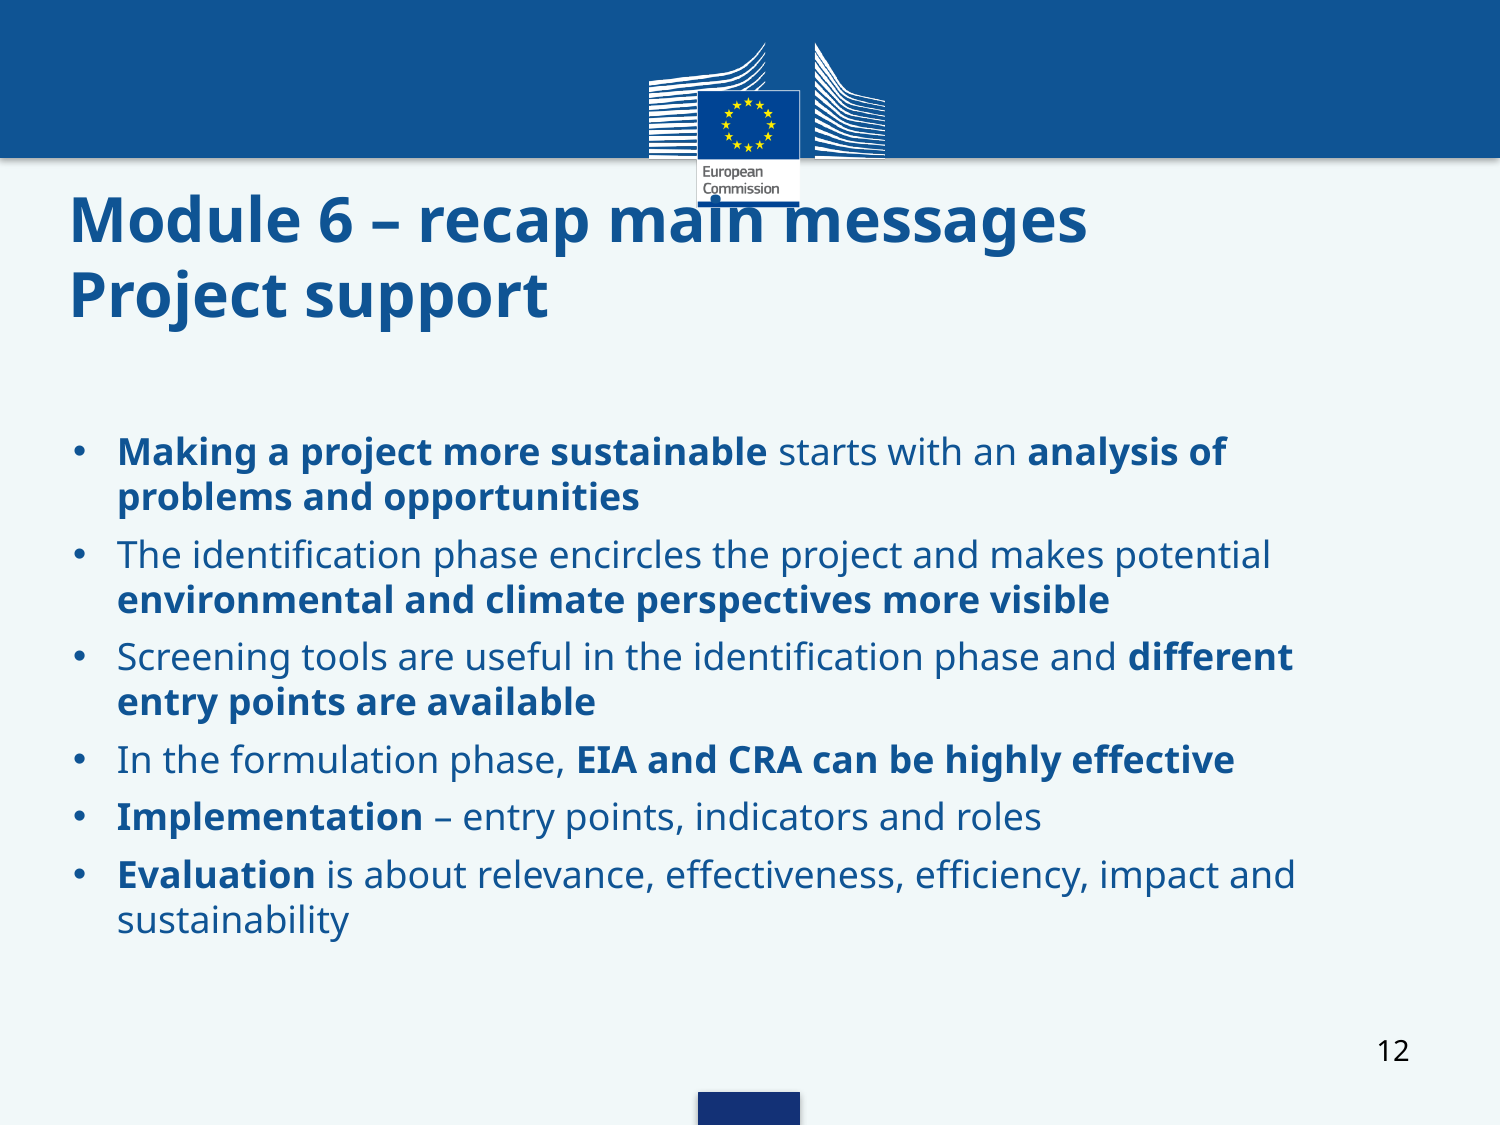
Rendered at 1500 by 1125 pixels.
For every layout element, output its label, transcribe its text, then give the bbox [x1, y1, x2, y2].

text_box Making a project more sustainable starts with an analysis of problems and opportunities The identification phase encircles the project and makes potential environmental and climate perspectives more visible Screening tools are useful in the identification phase and different entry points are available In the formulation phase, EIA and CRA can be highly effective Implementation – entry points, indicators and roles Evaluation is about relevance, effectiveness, efficiency, impact and sustainability [0, 420, 1413, 949]
title Module 6 – recap main messages Project support [53, 153, 1350, 356]
picture [649, 42, 885, 153]
slide_number 12 [1074, 1024, 1426, 1103]
